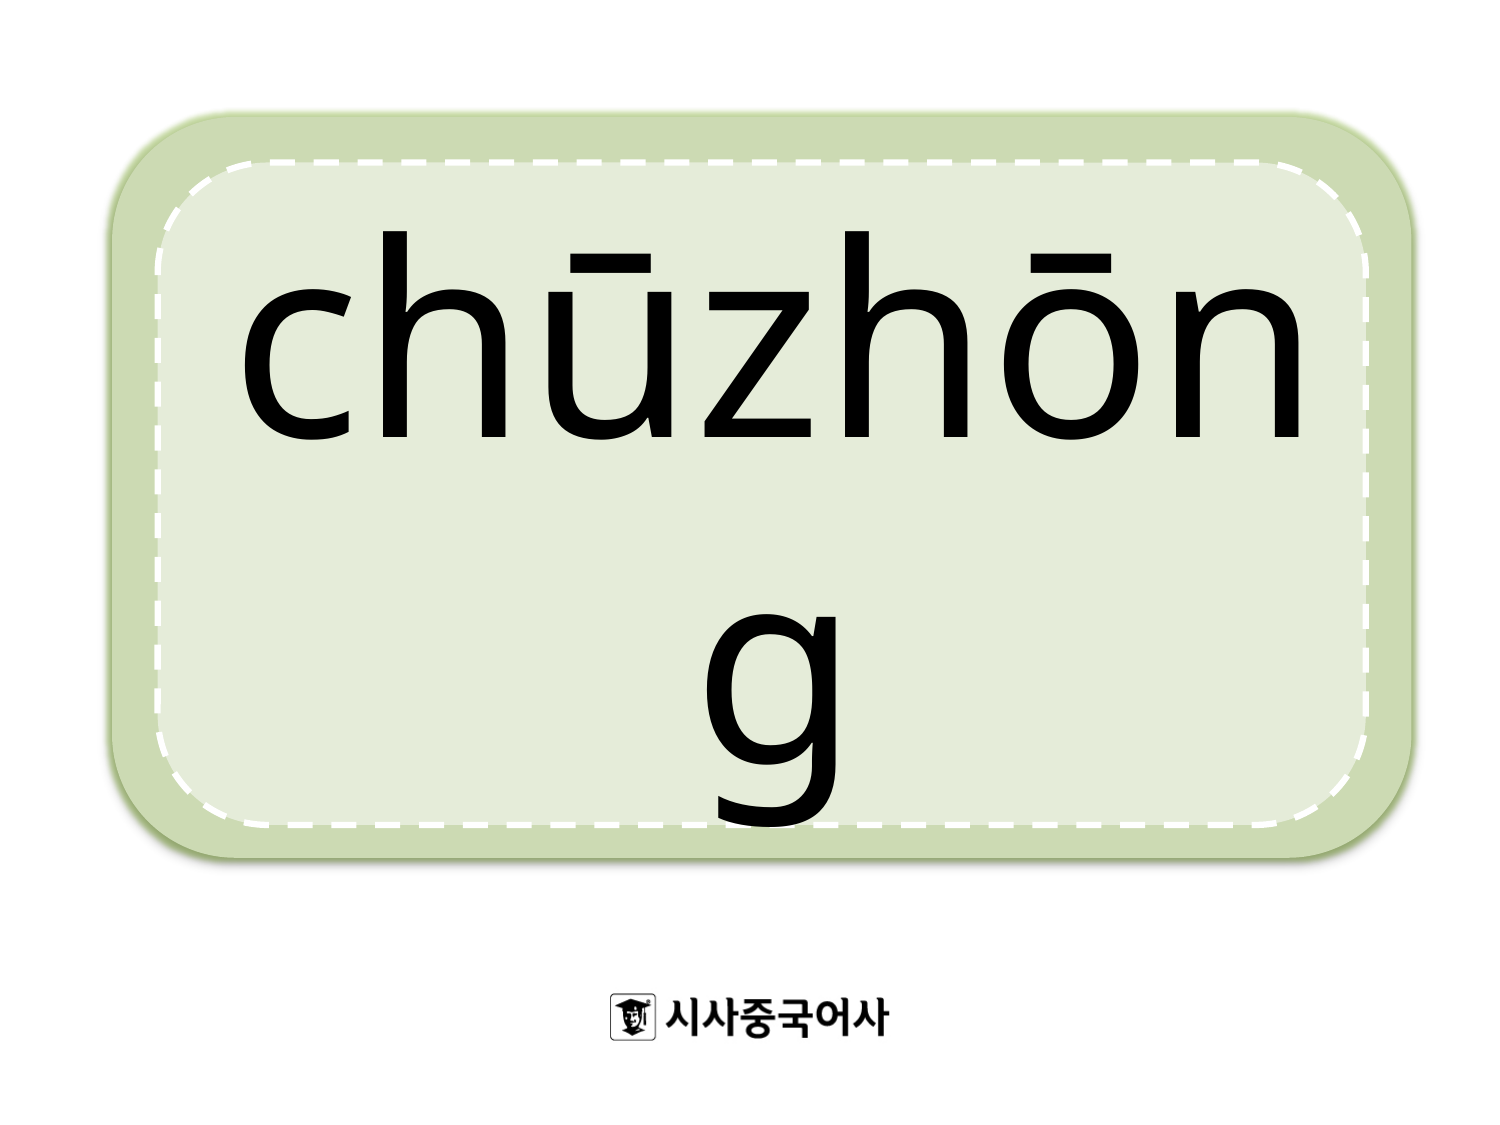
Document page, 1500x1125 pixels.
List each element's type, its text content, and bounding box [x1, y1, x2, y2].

picture [602, 987, 898, 1047]
text_box chūzhōng [171, 160, 1380, 824]
